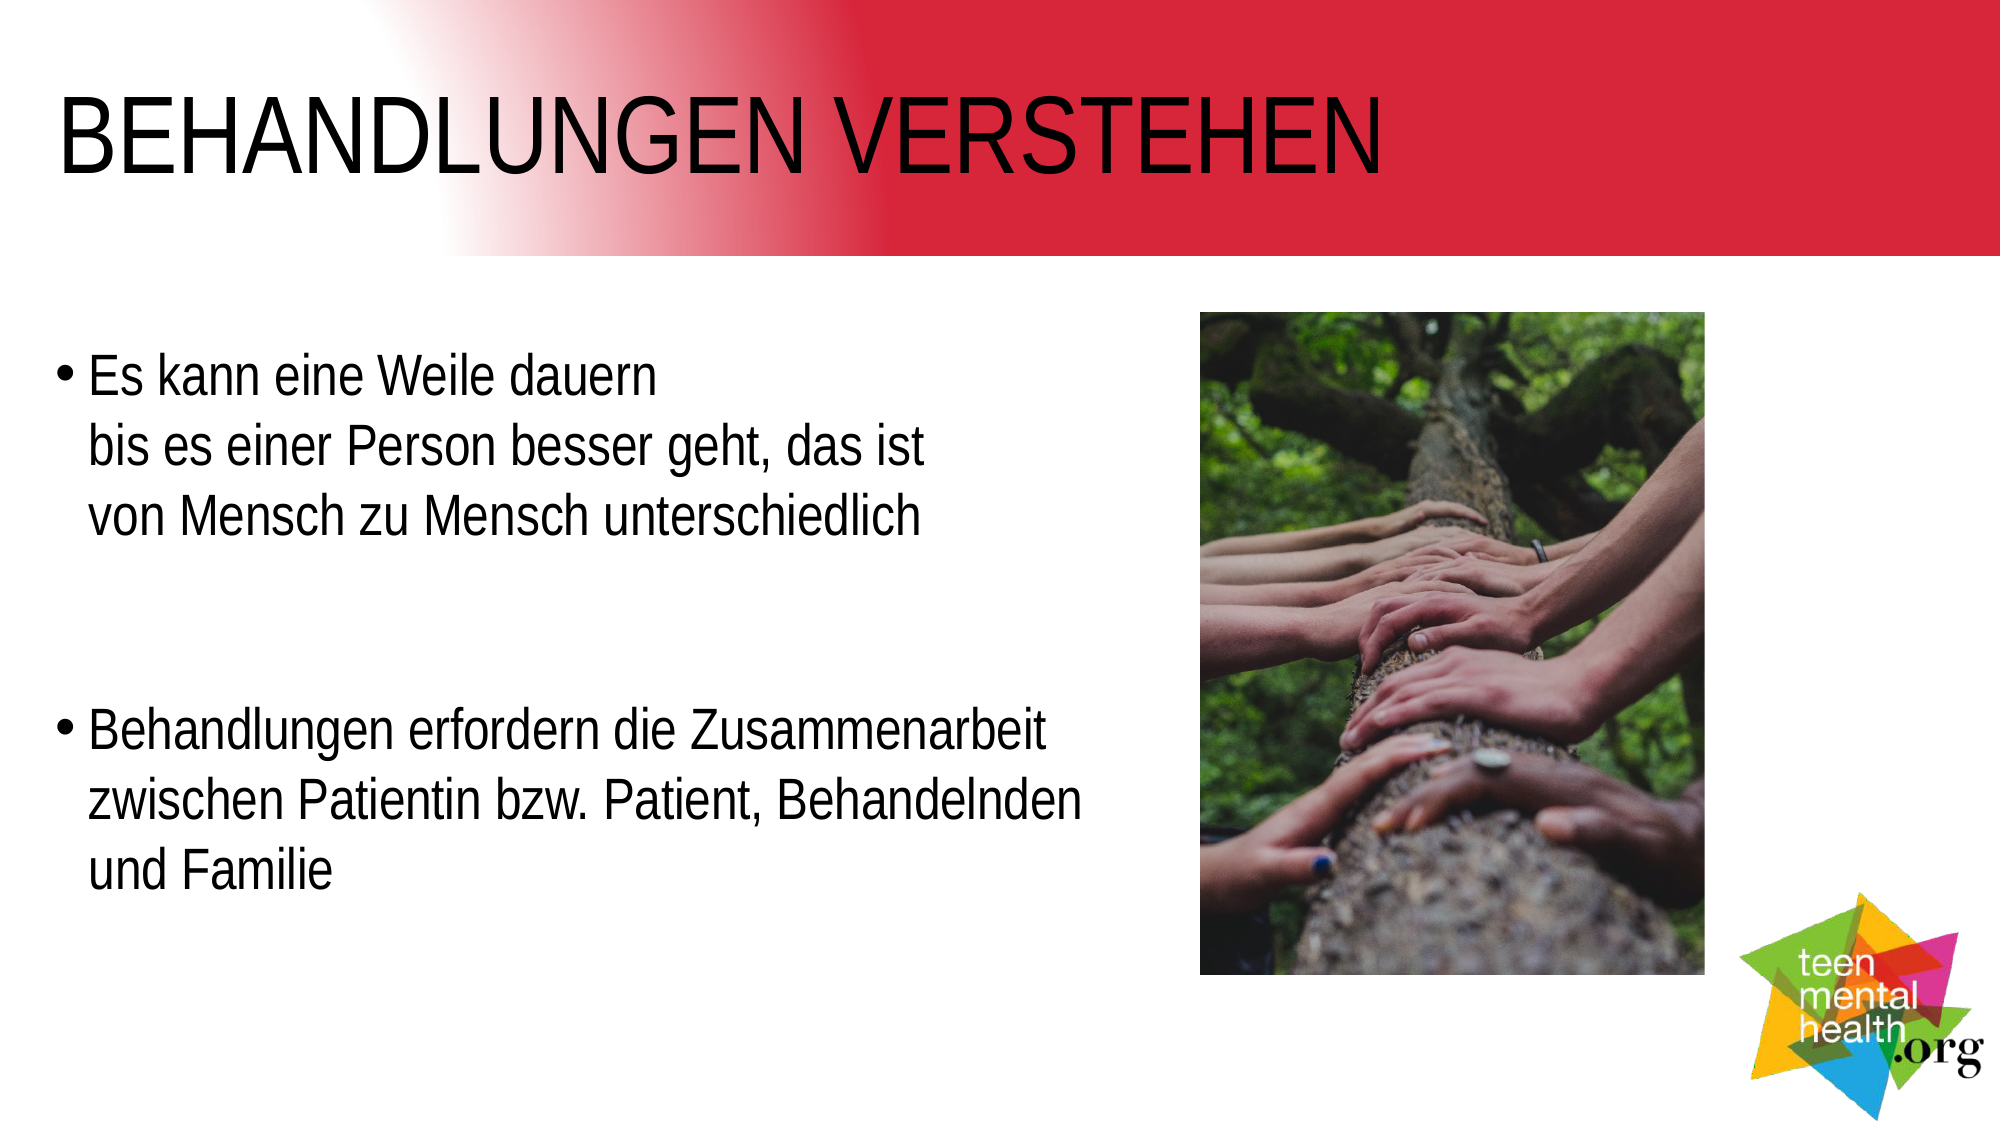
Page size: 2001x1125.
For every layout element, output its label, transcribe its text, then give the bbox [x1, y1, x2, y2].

picture [0, 0, 2000, 256]
text_box Es kann eine Weile dauern bis es einer Person besser geht, das ist von Mensch zu Mensch unterschiedlich Behandlungen erfordern die Zusammenarbeit zwischen Patientin bzw. Patient, Behandelnden und Familie [53, 299, 1163, 1009]
title BEHANDLUNGEN VERSTEHEN [55, 60, 1863, 252]
picture [1739, 892, 1984, 1121]
picture [1199, 312, 1705, 975]
